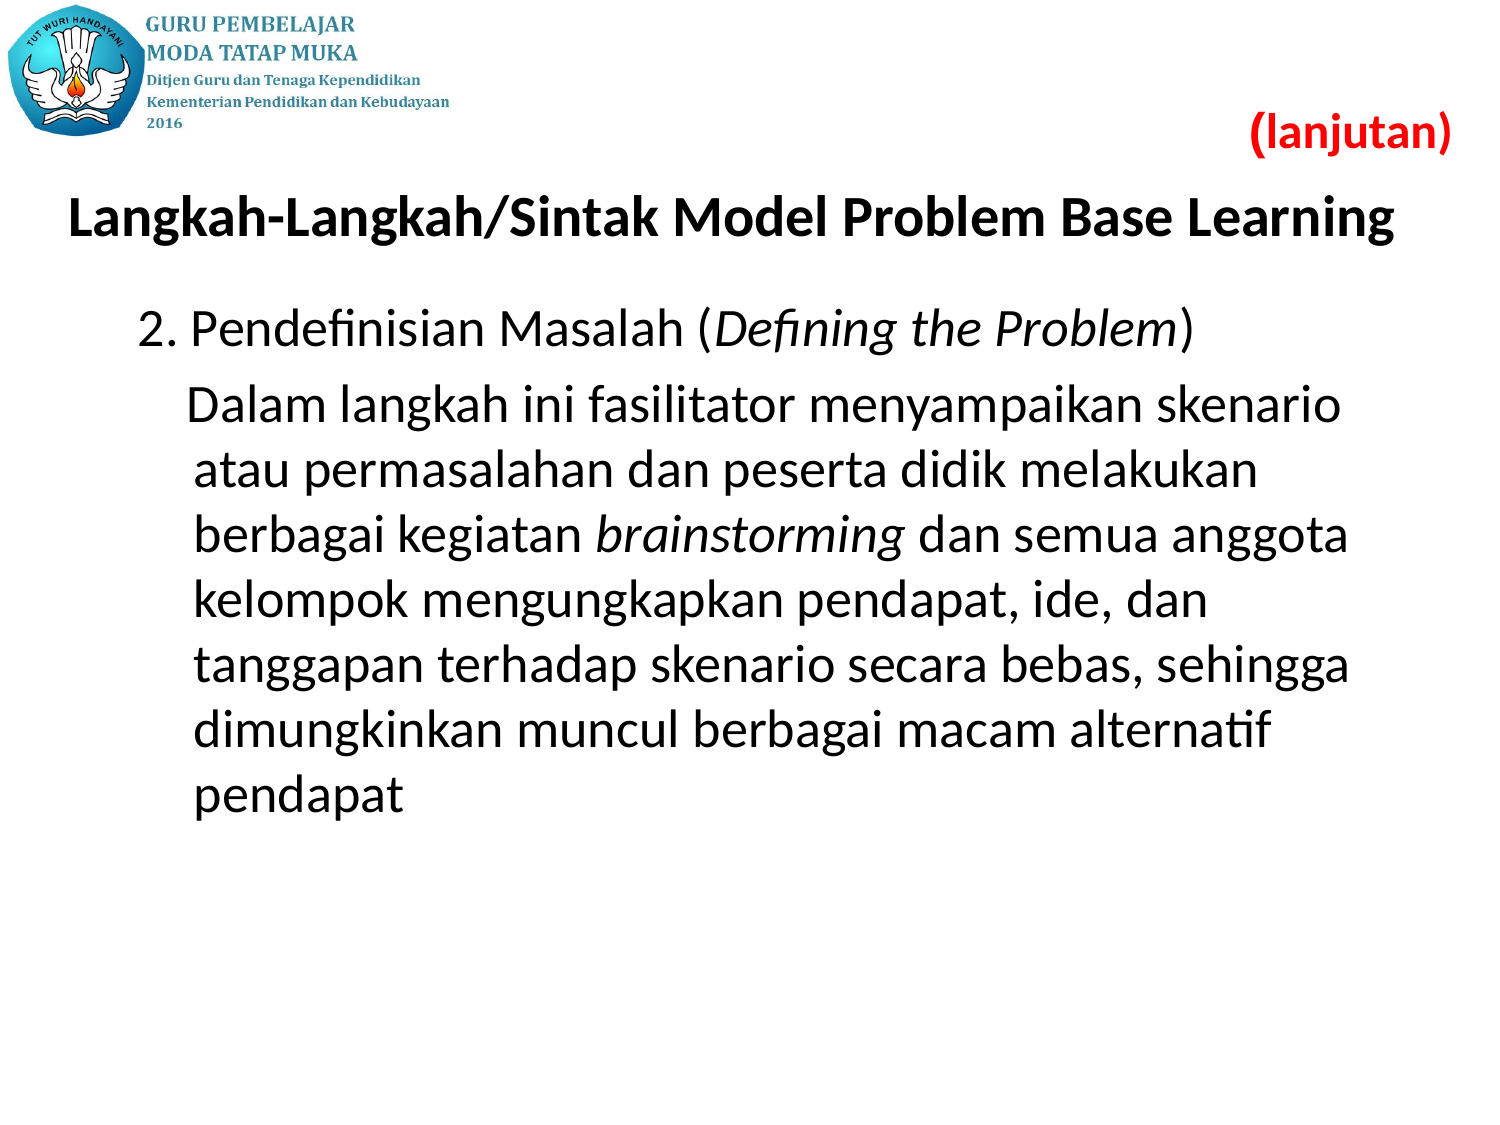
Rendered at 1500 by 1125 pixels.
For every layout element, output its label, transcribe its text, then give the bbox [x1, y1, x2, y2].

picture [4, 0, 455, 139]
text_box Langkah-Langkah/Sintak Model Problem Base Learning [53, 160, 1457, 266]
list 2. Pendefinisian Masalah (Defining the Problem) Dalam langkah ini fasilitator menyampaikan skenario atau permasalahan dan peserta didik melakukan berbagai kegiatan brainstorming dan semua anggota kelompok mengungkapkan pendapat, ide, dan tanggapan terhadap skenario secara bebas, sehingga dimungkinkan muncul berbagai macam alternatif pendapat [122, 284, 1440, 935]
